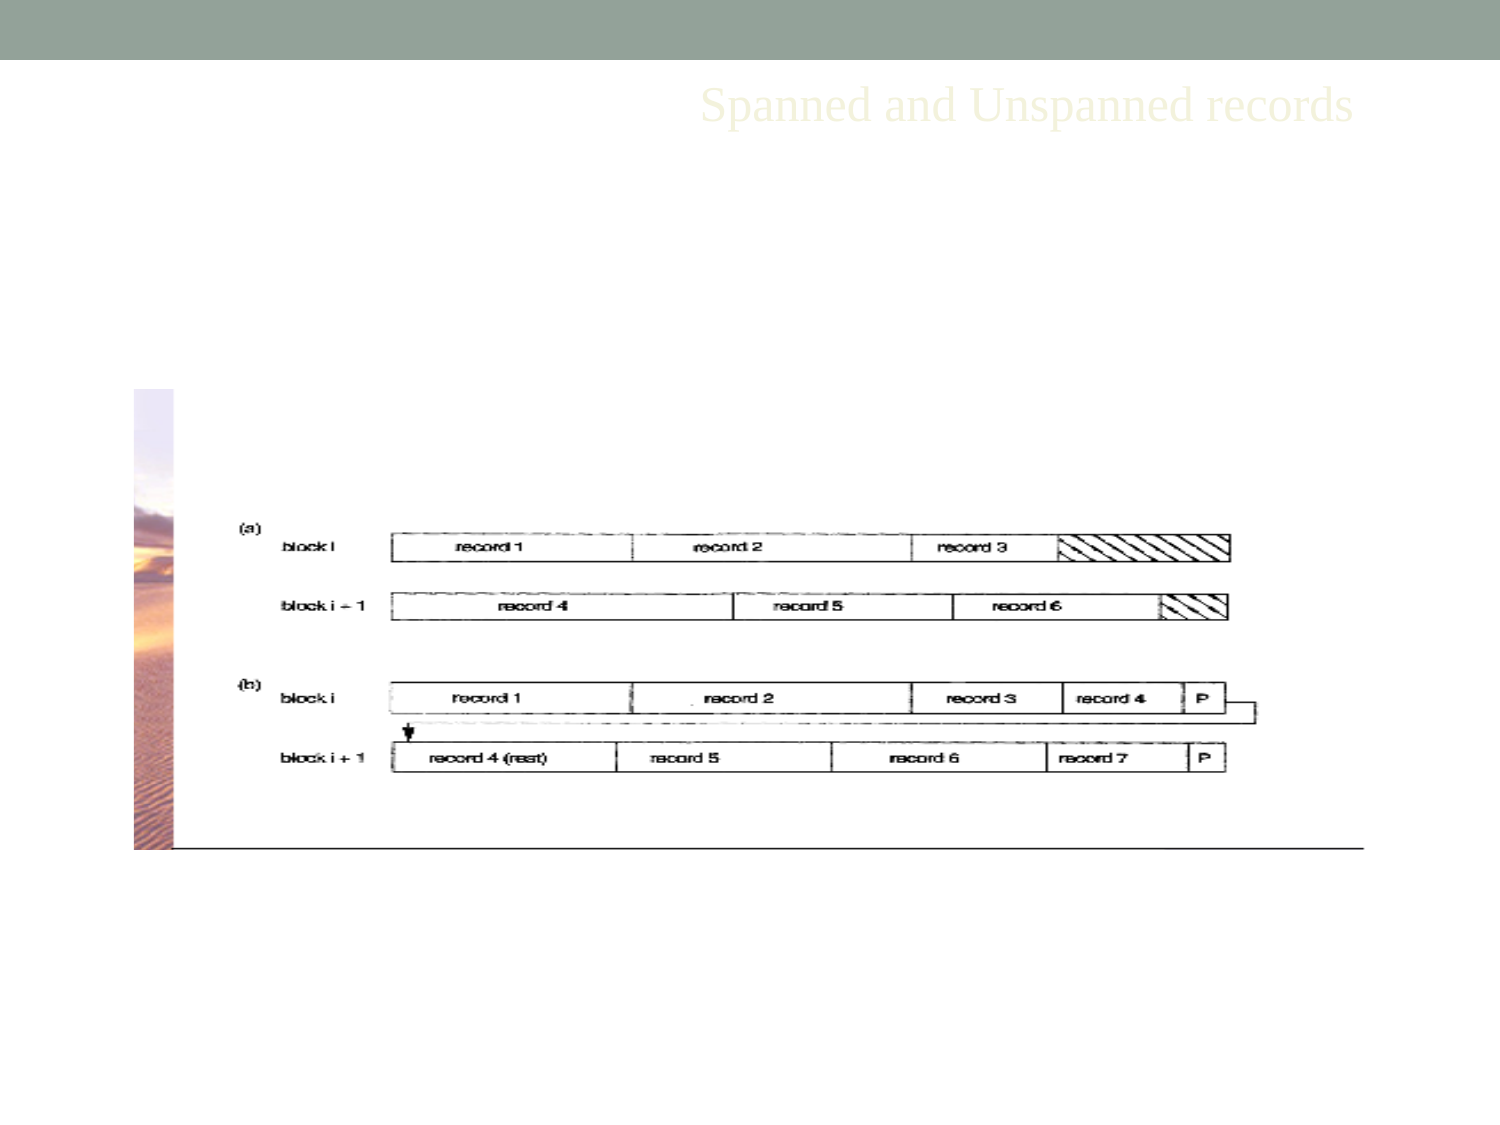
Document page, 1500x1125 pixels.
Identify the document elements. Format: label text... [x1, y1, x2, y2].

picture [133, 389, 1369, 851]
text_box Spanned and Unspanned records [241, 64, 1369, 140]
